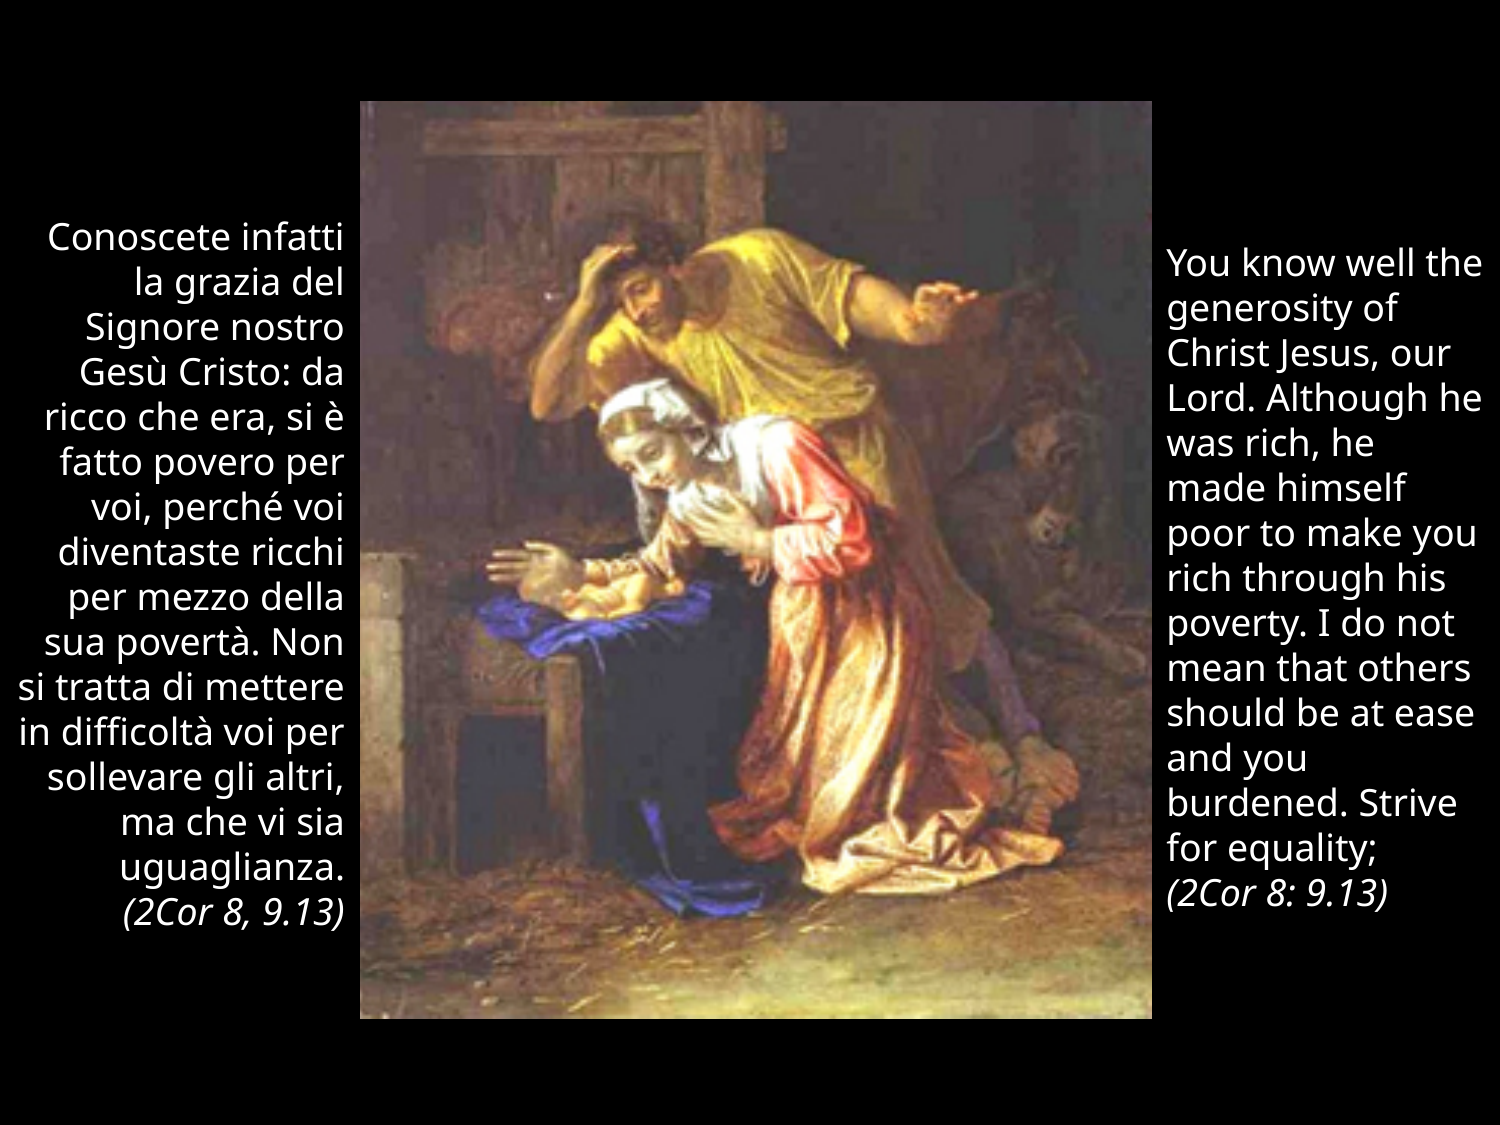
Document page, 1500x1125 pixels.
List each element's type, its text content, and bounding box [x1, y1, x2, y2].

picture [360, 101, 1152, 1019]
title Conoscete infatti la grazia del Signore nostro Gesù Cristo: da ricco che era, si è fatto povero per voi, perché voi diventaste ricchi per mezzo della sua povertà. Non si tratta di mettere in difficoltà voi per sollevare gli altri, ma che vi sia uguaglianza. (2Cor 8, 9.13) [0, 527, 360, 665]
text_box You know well the generosity of Christ Jesus, our Lord. Although he was rich, he made himself poor to make you rich through his poverty. I do not mean that others should be at ease and you burdened. Strive for equality; (2Cor 8: 9.13) [1152, 231, 1500, 922]
